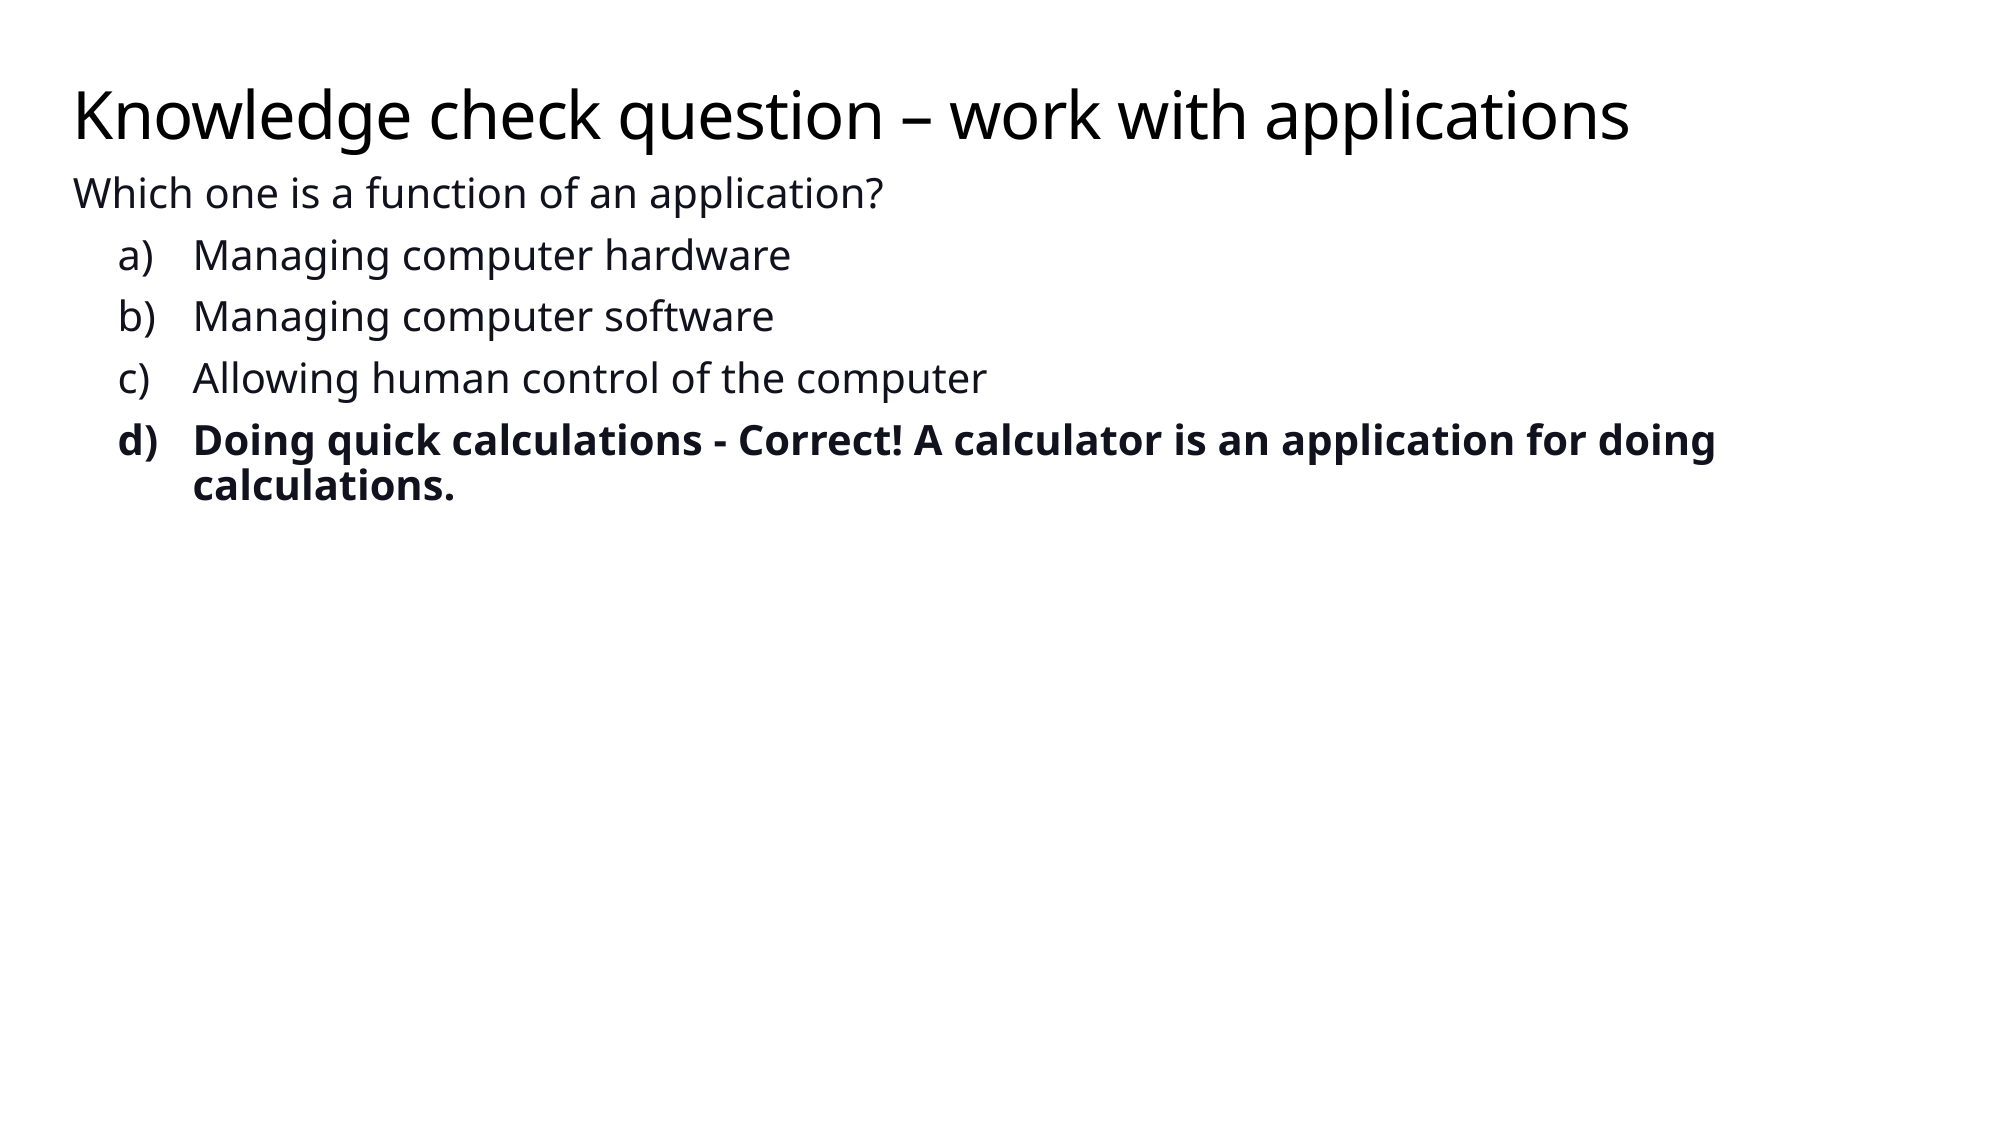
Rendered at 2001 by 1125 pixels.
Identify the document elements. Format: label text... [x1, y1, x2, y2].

title Knowledge check question – work with applications [72, 72, 1934, 144]
list Which one is a function of an application? Managing computer hardware Managing computer software Allowing human control of the computer Doing quick calculations - Correct! A calculator is an application for doing calculations. [72, 172, 1938, 978]
